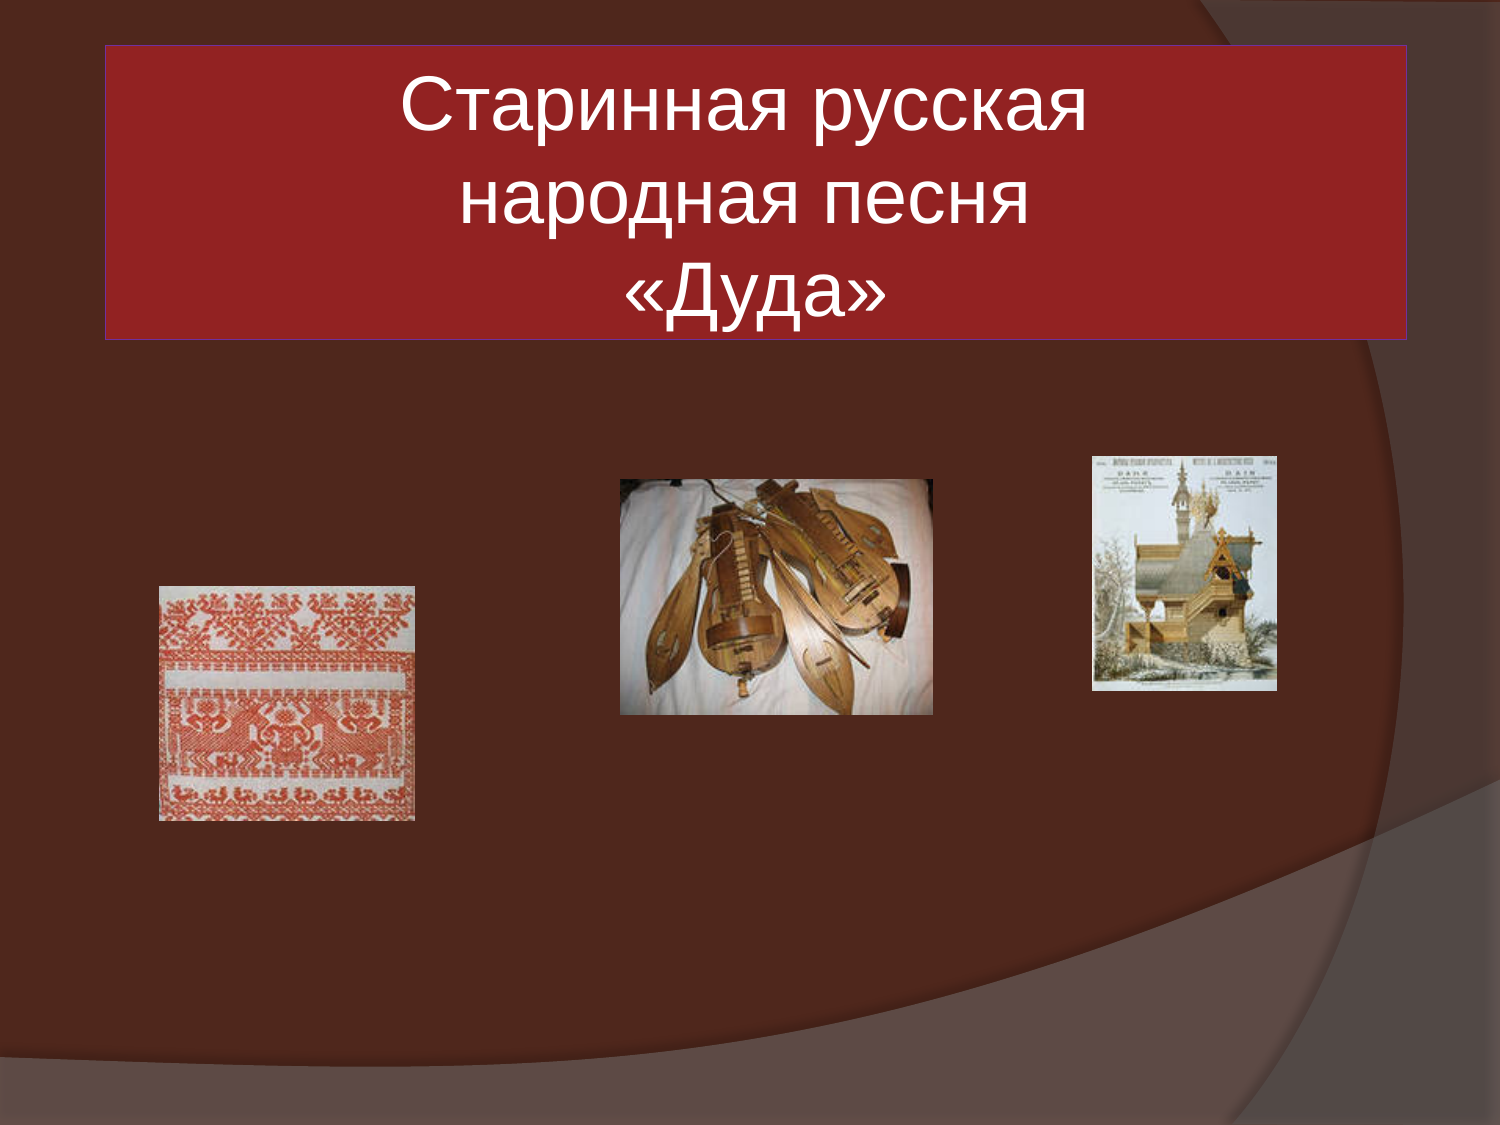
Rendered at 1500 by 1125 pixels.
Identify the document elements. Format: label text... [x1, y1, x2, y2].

picture [1092, 455, 1278, 691]
picture [619, 479, 933, 715]
title Старинная русская народная песня «Дуда» [105, 45, 1407, 340]
picture [159, 585, 415, 821]
